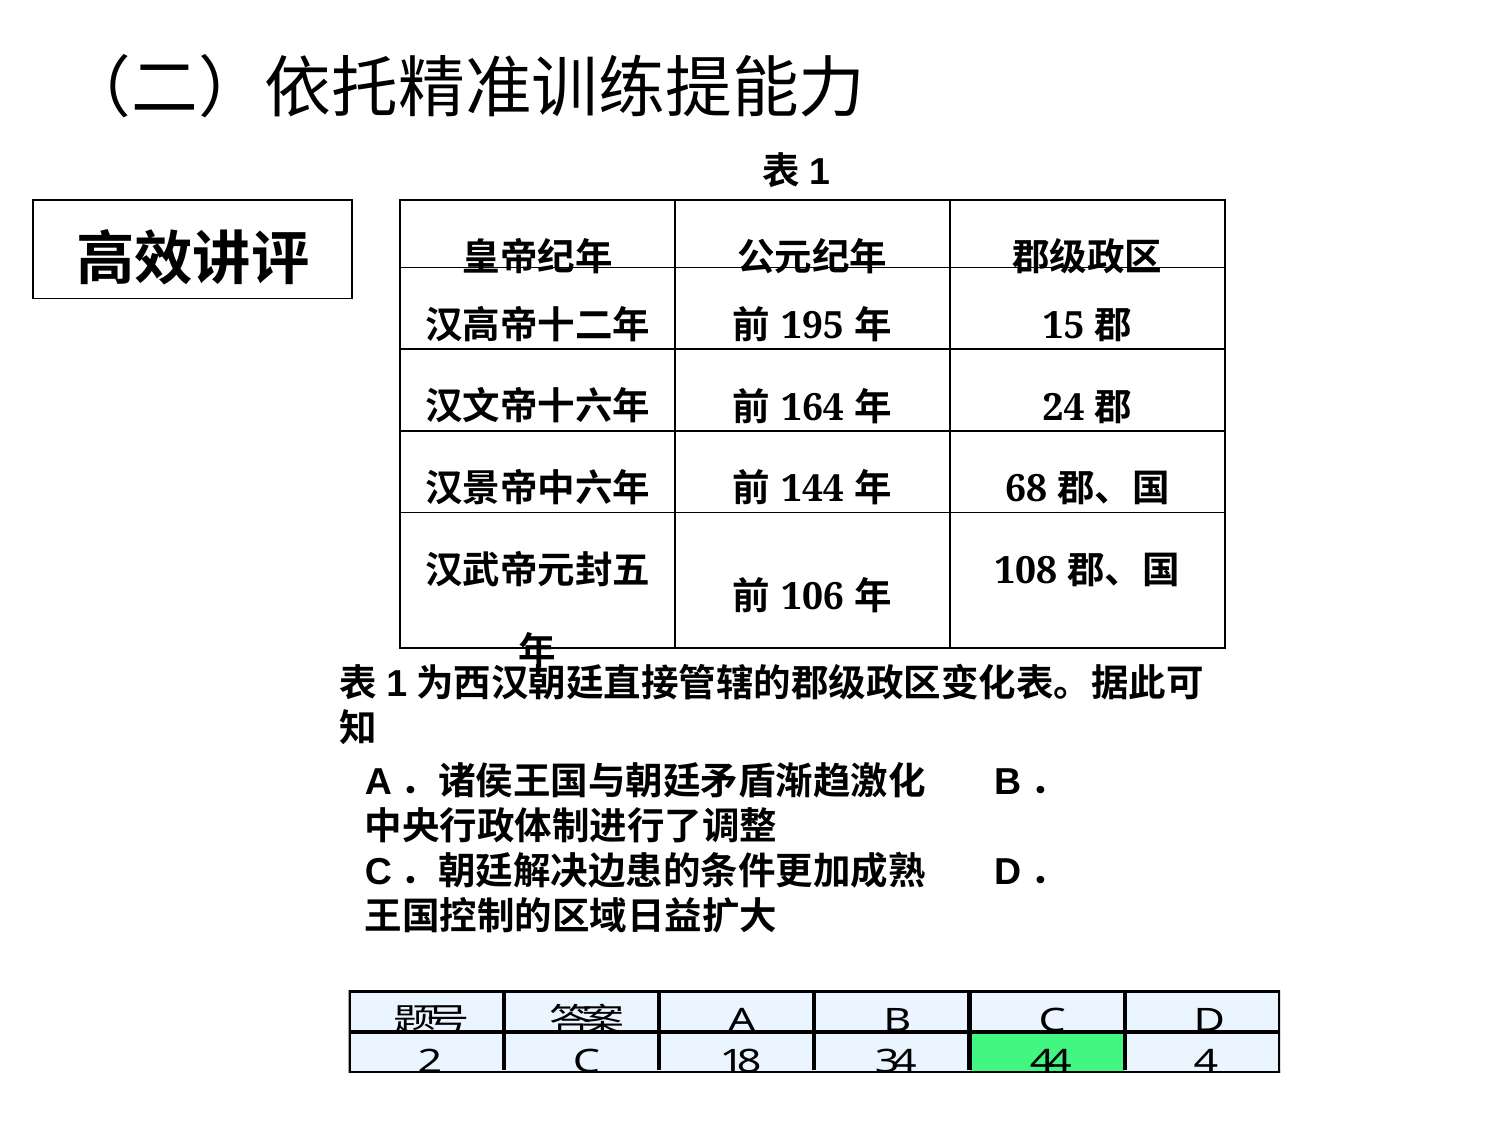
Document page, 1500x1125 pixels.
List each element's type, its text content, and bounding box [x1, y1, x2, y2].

table_cell 108郡、国 [951, 513, 1224, 647]
table_cell 汉文帝十六年 [401, 350, 674, 430]
text_box （二）依托精准训练提能力 [49, 37, 1432, 133]
table_cell 24郡 [951, 350, 1224, 430]
text_box 高效讲评 [33, 199, 353, 299]
table_cell 前195年 [676, 268, 949, 348]
table_cell 前164年 [676, 350, 949, 430]
table_header 公元纪年 [676, 201, 949, 267]
picture [348, 990, 1283, 1076]
text_box 表1为西汉朝廷直接管辖的郡级政区变化表。据此可知 [325, 651, 1250, 757]
table_header 皇帝纪年 [401, 201, 674, 267]
table_cell 前144年 [676, 432, 949, 512]
table_cell 68郡、国 [951, 432, 1224, 512]
table_cell 15郡 [951, 268, 1224, 348]
text_box A．诸侯王国与朝廷矛盾渐趋激化 B．中央行政体制进行了调整 C．朝廷解决边患的条件更加成熟 D．王国控制的区域日益扩大 [349, 749, 1100, 945]
table_header 郡级政区 [951, 201, 1224, 267]
table_cell 汉景帝中六年 [401, 432, 674, 512]
table_cell 汉武帝元封五年 [401, 513, 674, 647]
table_cell 汉高帝十二年 [401, 268, 674, 348]
text_box 表1 [730, 139, 845, 199]
table_cell 前106年 [676, 513, 949, 647]
